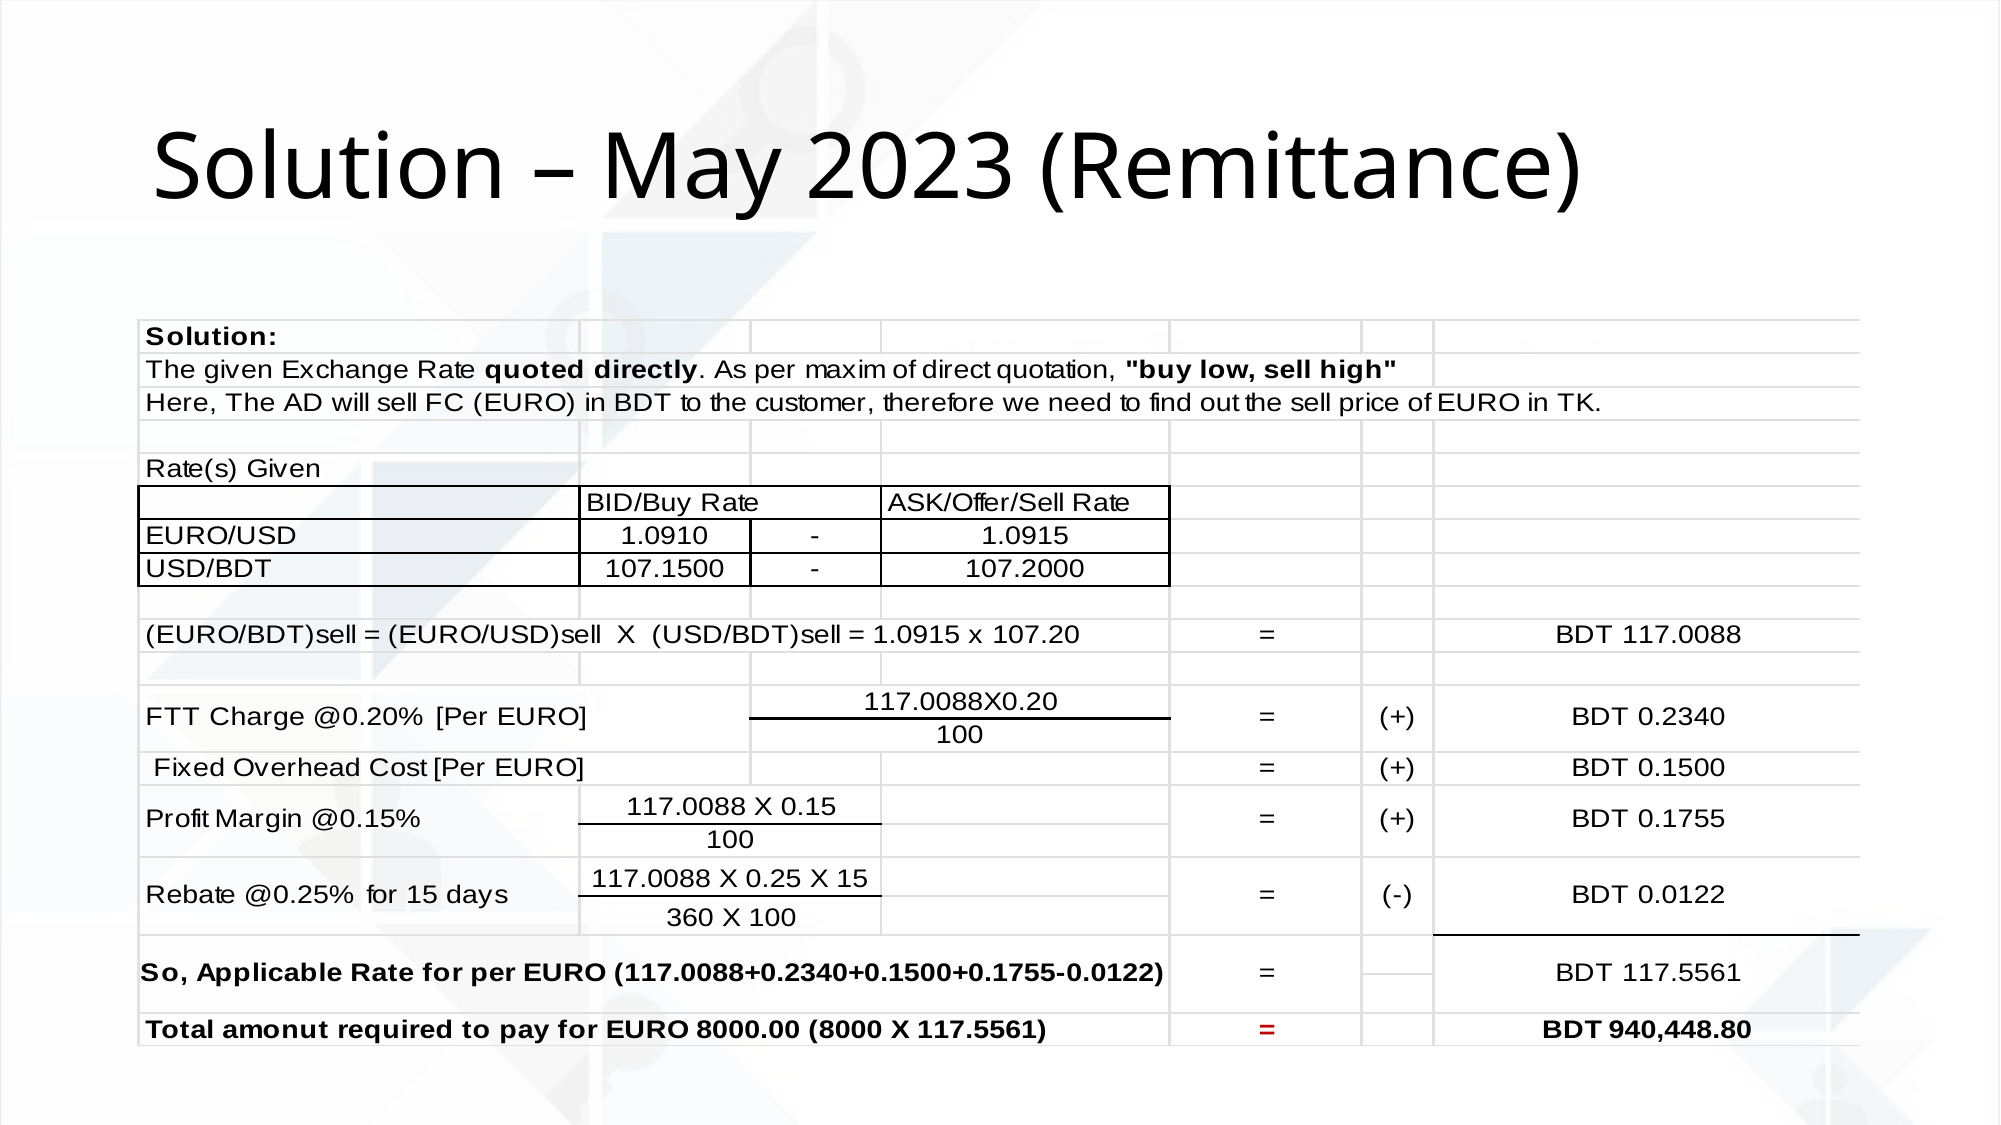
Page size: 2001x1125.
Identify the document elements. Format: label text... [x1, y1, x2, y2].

title Solution – May 2023 (Remittance) [137, 59, 1863, 278]
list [137, 319, 1863, 1048]
